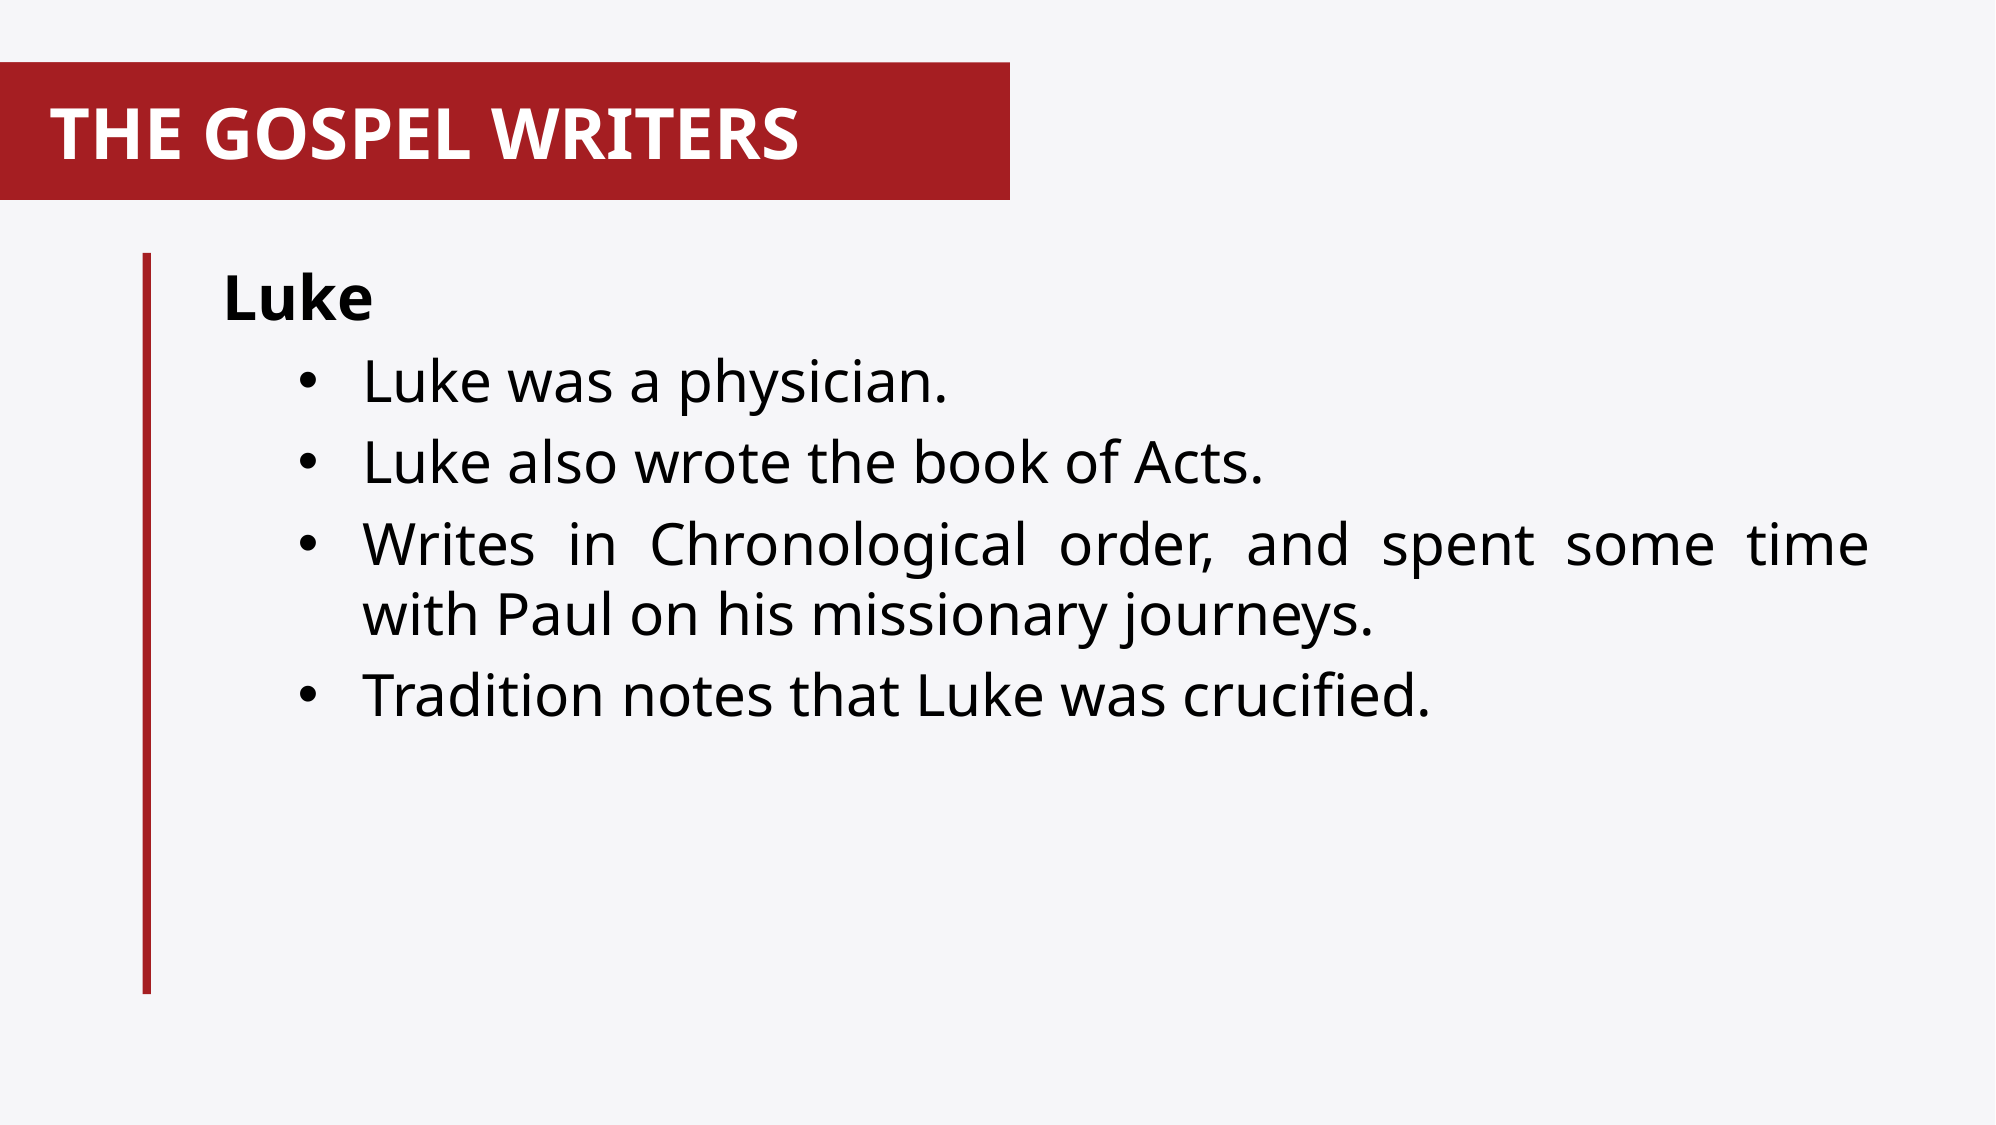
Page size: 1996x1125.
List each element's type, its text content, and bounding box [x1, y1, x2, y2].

subtitle Luke Luke was a physician. Luke also wrote the book of Acts. Writes in Chronological order, and spent some time with Paul on his missionary journeys. Tradition notes that Luke was crucified. [197, 249, 1885, 1125]
title THE GOSPEL WRITERS [0, 62, 1010, 200]
